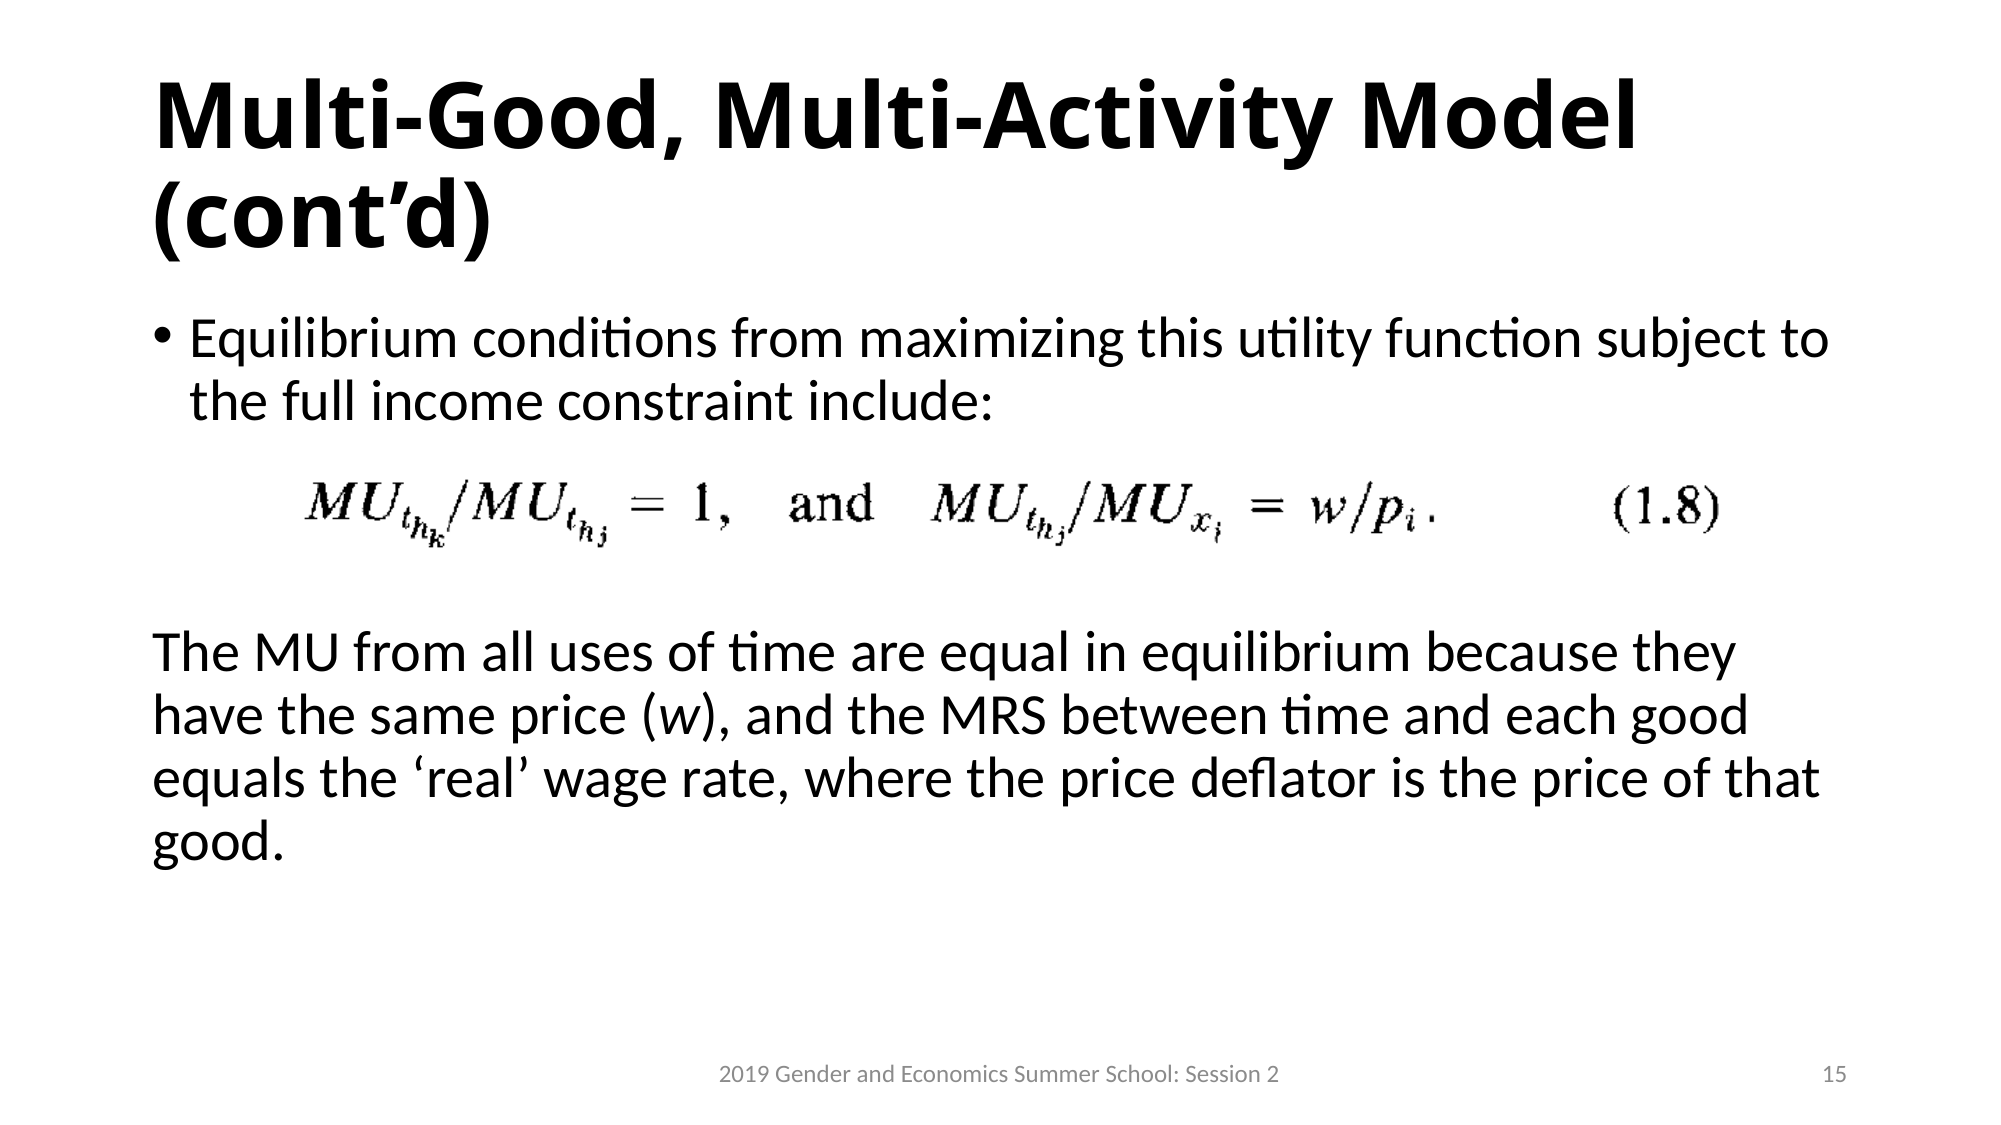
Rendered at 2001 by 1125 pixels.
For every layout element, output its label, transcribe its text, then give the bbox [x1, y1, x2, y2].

slide_number 15 [1412, 1042, 1863, 1103]
footer 2019 Gender and Economics Summer School: Session 2 [662, 1042, 1338, 1103]
title Multi-Good, Multi-Activity Model (cont’d) [137, 59, 1863, 278]
picture [263, 432, 1737, 563]
list Equilibrium conditions from maximizing this utility function subject to the full income constraint include: The MU from all uses of time are equal in equilibrium because they have the same price (w), and the MRS between time and each good equals the ‘real’ wage rate, where the price deflator is the price of that good. [137, 299, 1863, 1014]
